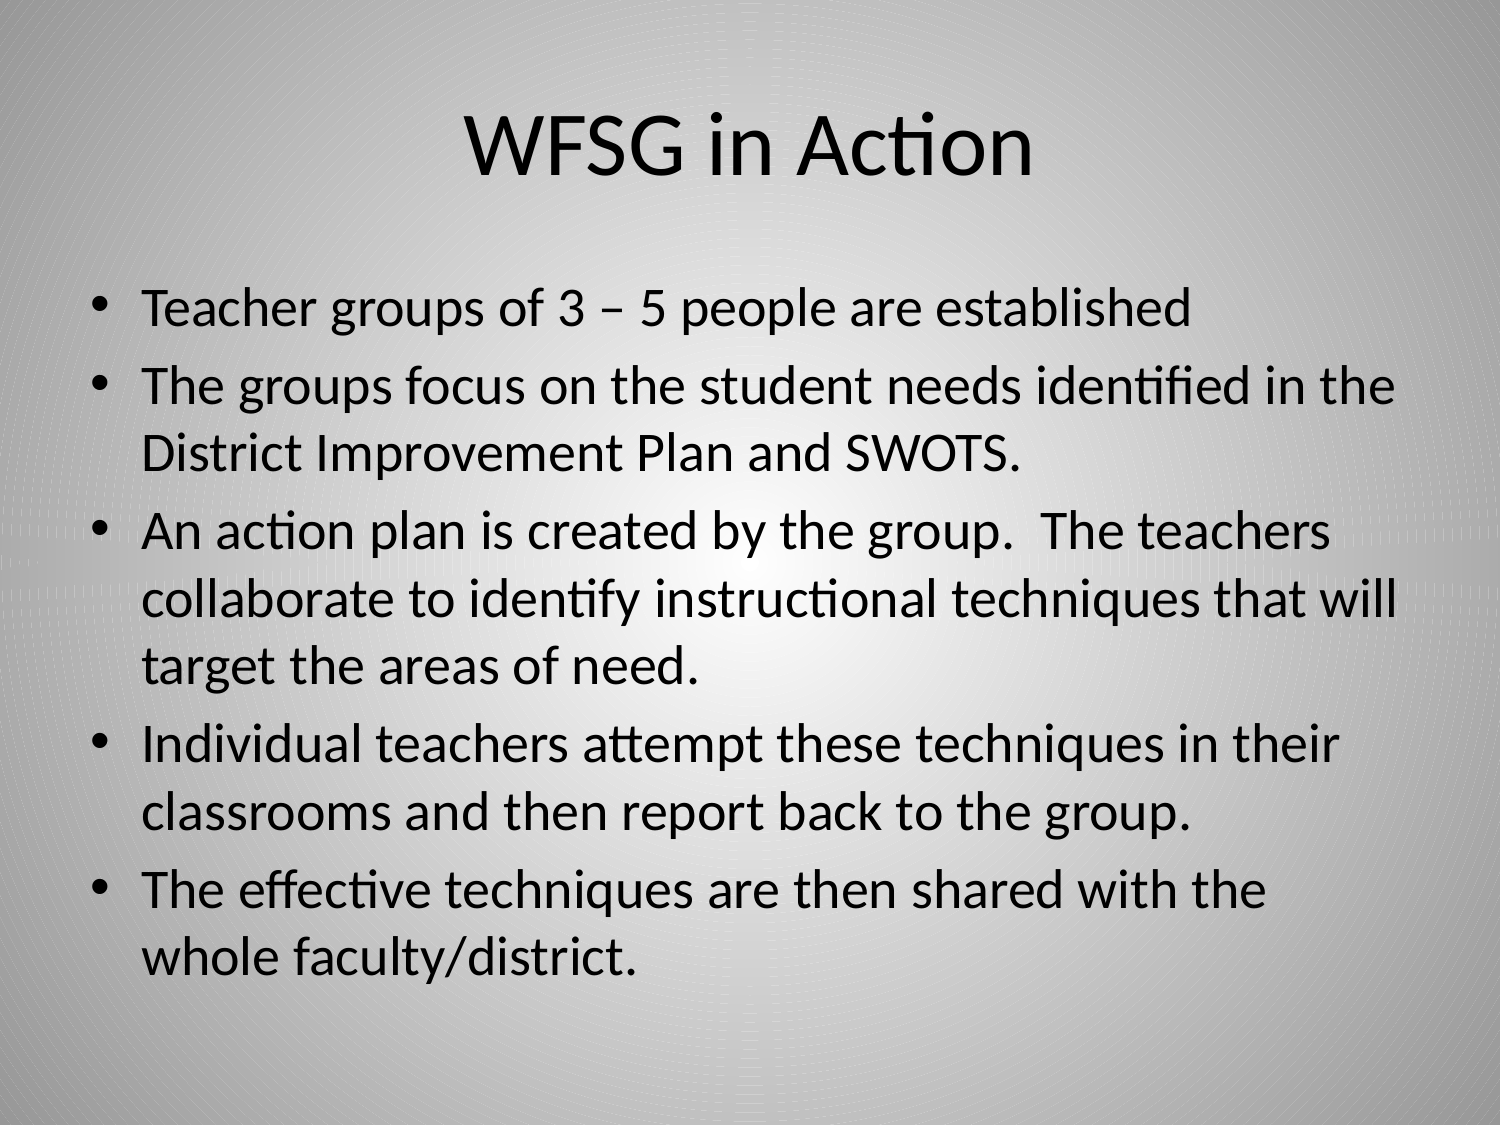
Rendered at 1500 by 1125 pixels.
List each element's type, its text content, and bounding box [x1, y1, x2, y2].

title WFSG in Action [75, 45, 1425, 233]
list Teacher groups of 3 – 5 people are established The groups focus on the student needs identified in the District Improvement Plan and SWOTS. An action plan is created by the group. The teachers collaborate to identify instructional techniques that will target the areas of need. Individual teachers attempt these techniques in their classrooms and then report back to the group. The effective techniques are then shared with the whole faculty/district. [75, 262, 1425, 1005]
